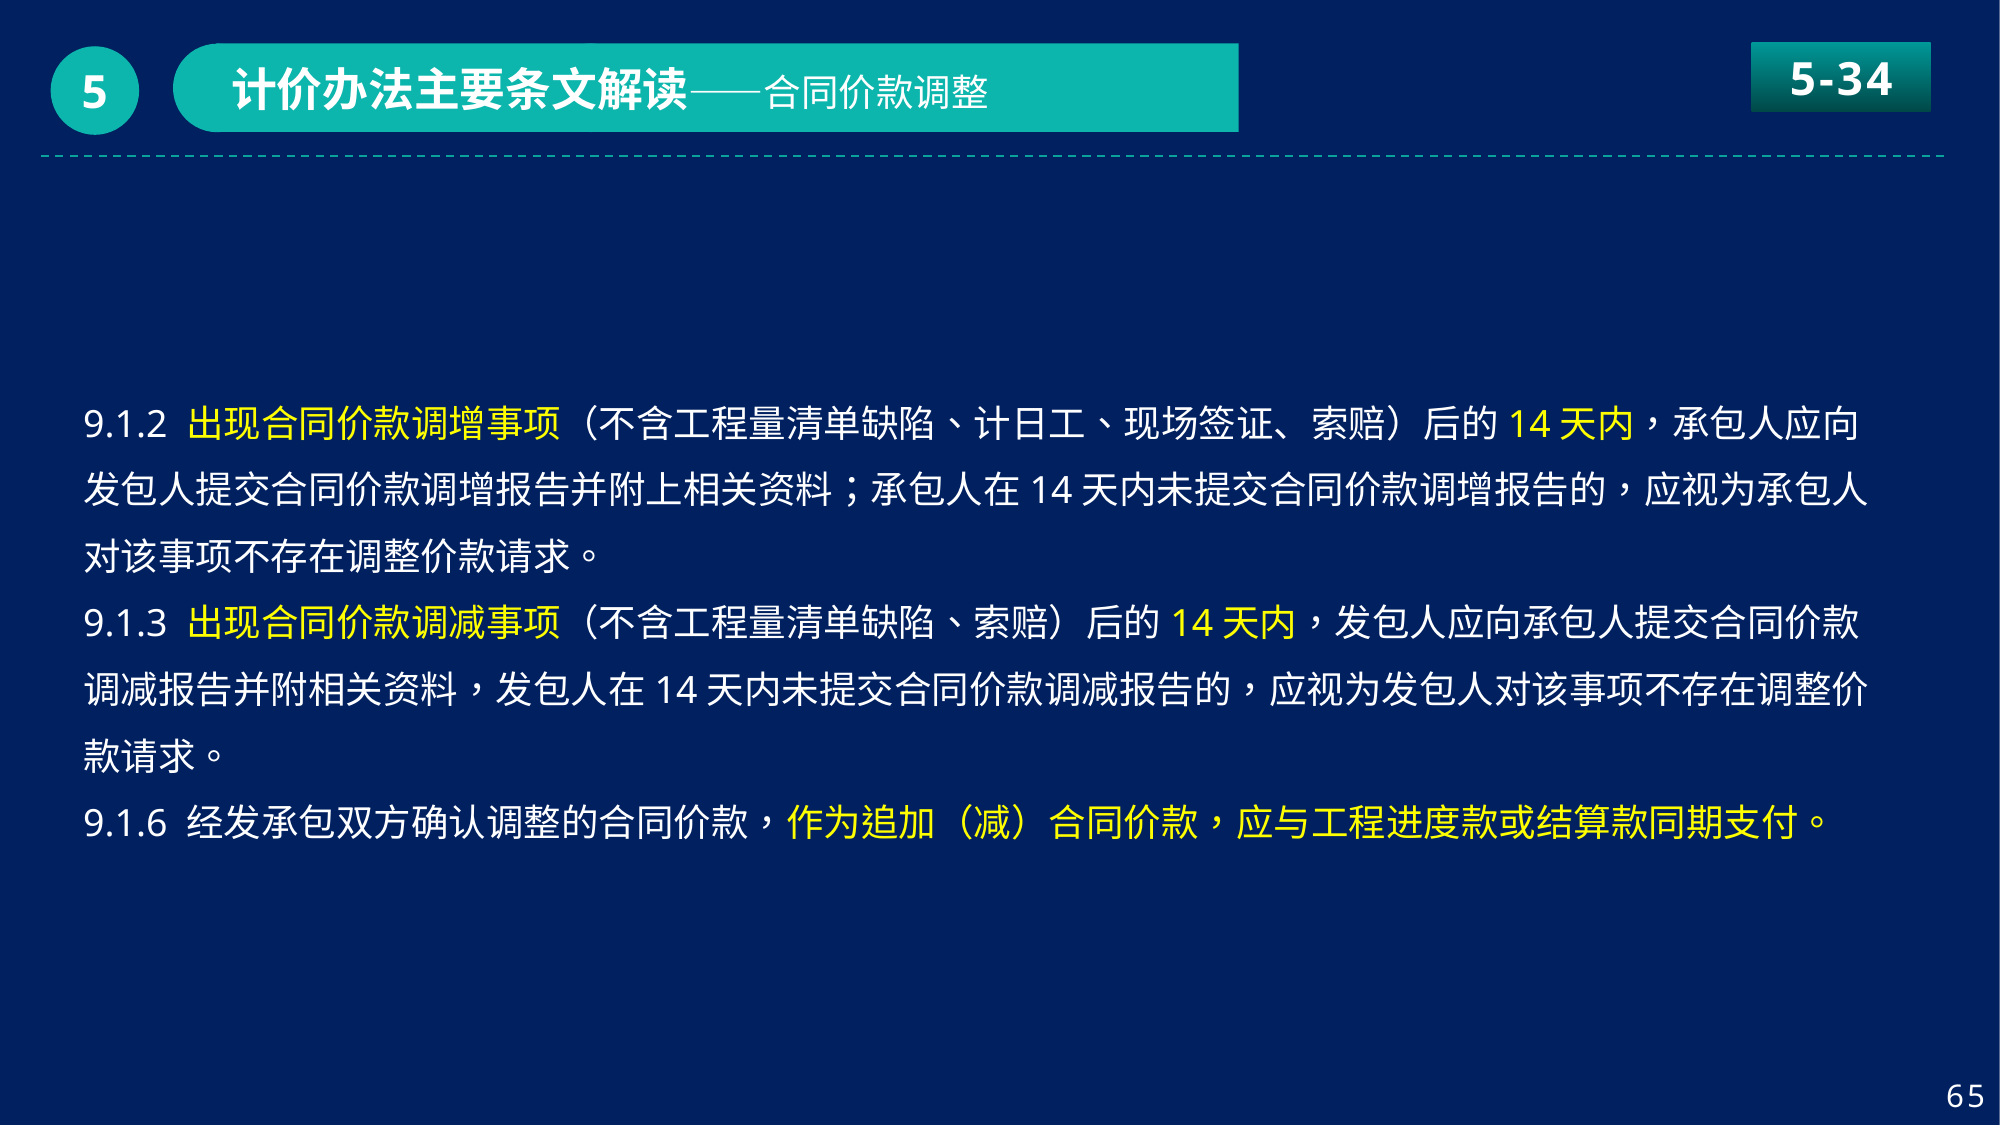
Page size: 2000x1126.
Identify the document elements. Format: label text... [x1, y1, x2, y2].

text_box 9.1.2 出现合同价款调增事项（不含工程量清单缺陷、计日工、现场签证、索赔）后的14天内，承包人应向发包人提交合同价款调增报告并附上相关资料；承包人在14天内未提交合同价款调增报告的，应视为承包人对该事项不存在调整价款请求。 9.1.3 出现合同价款调减事项（不含工程量清单缺陷、索赔）后的14天内，发包人应向承包人提交合同价款调减报告并附相关资料，发包人在14天内未提交合同价款调减报告的，应视为发包人对该事项不存在调整价款请求。 9.1.6 经发承包双方确认调整的合同价款，作为追加（减）合同价款，应与工程进度款或结算款同期支付。 [68, 370, 1897, 852]
text_box 65 [1905, 1065, 2000, 1126]
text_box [40, 43, 1950, 157]
